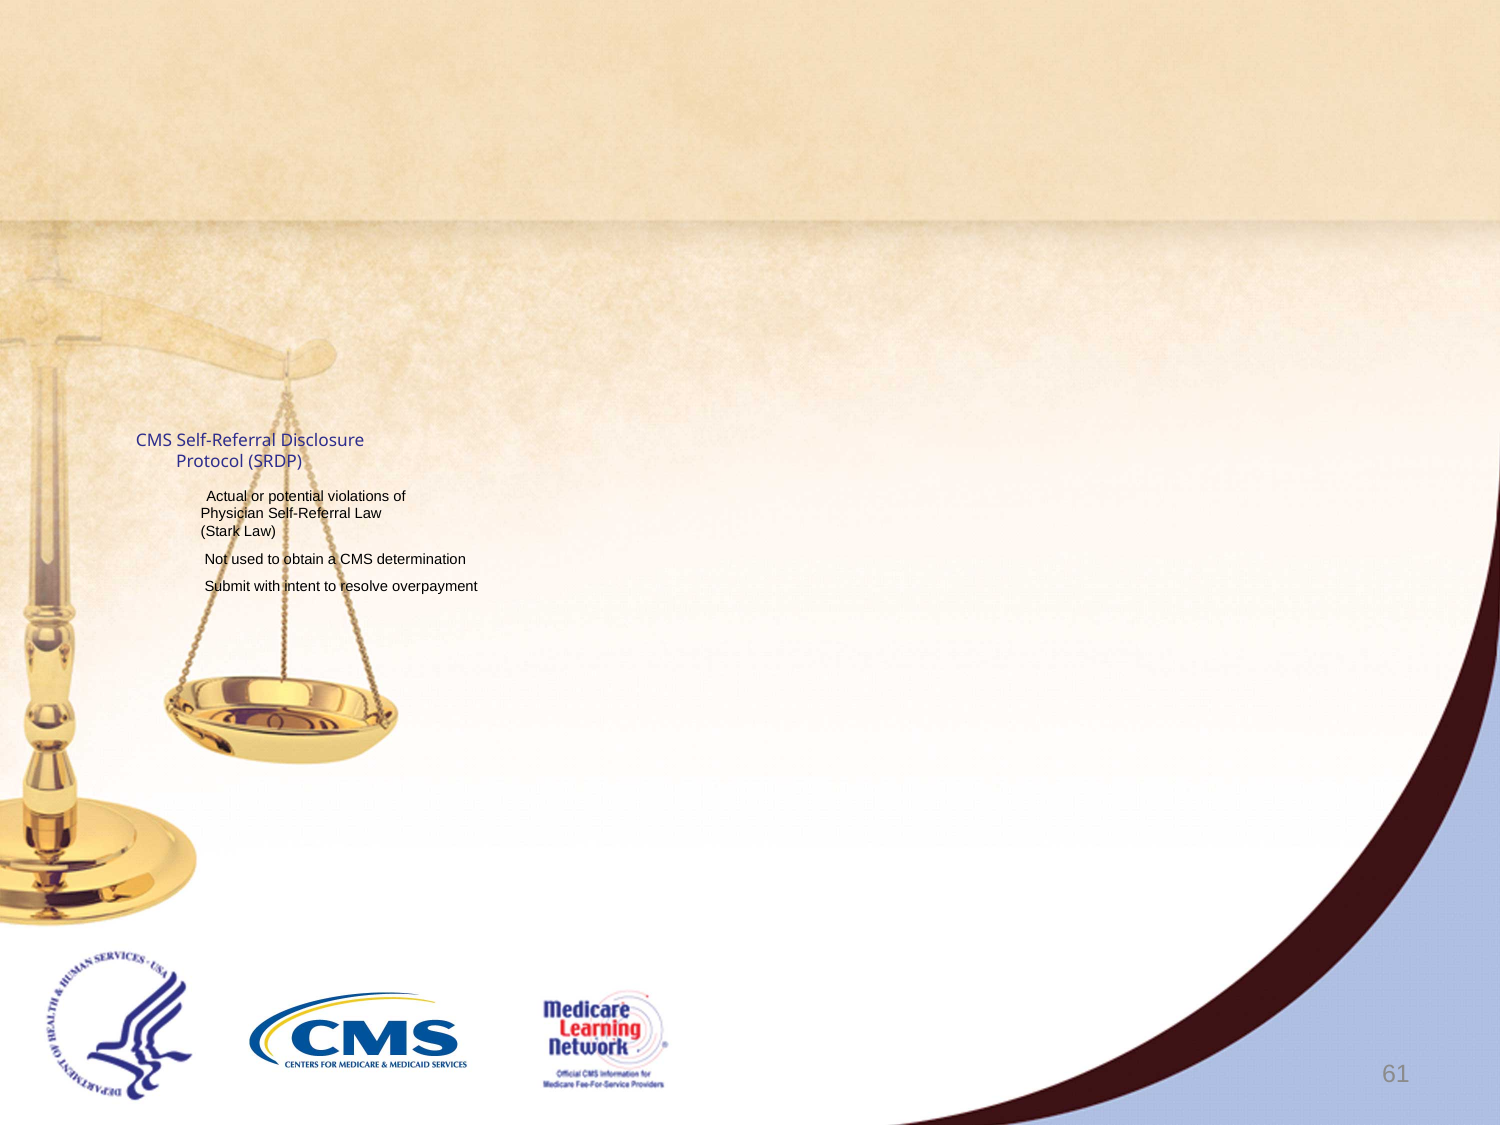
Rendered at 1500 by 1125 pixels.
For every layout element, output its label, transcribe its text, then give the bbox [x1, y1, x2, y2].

picture [0, 0, 1500, 1125]
title CMS Self-Referral Disclosure Protocol (SRDP) Actual or potential violations of Physician Self-Referral Law (Stark Law) Not used to obtain a CMS determination Submit with intent to resolve overpayment [93, 421, 1466, 610]
slide_number 61 [1074, 1042, 1425, 1103]
